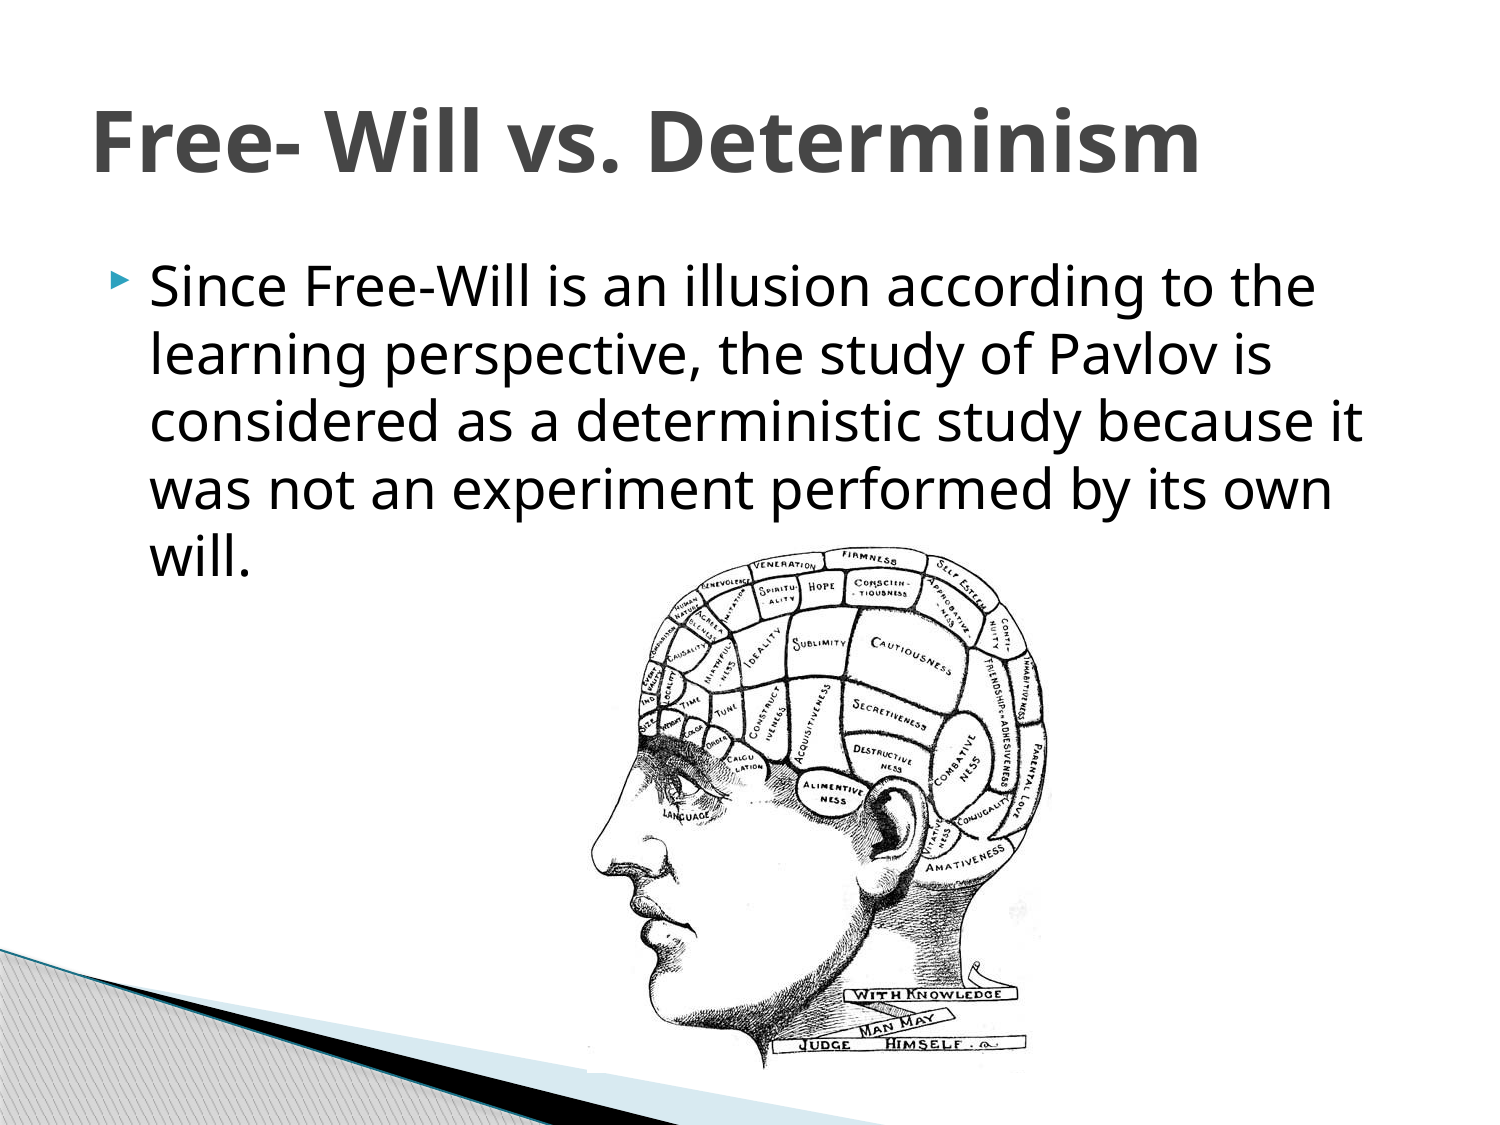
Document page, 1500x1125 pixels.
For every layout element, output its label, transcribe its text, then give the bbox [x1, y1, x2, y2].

picture [587, 537, 1052, 1073]
title Free- Will vs. Determinism [75, 45, 1425, 233]
list Since Free-Will is an illusion according to the learning perspective, the study of Pavlov is considered as a deterministic study because it was not an experiment performed by its own will. [75, 243, 1425, 986]
